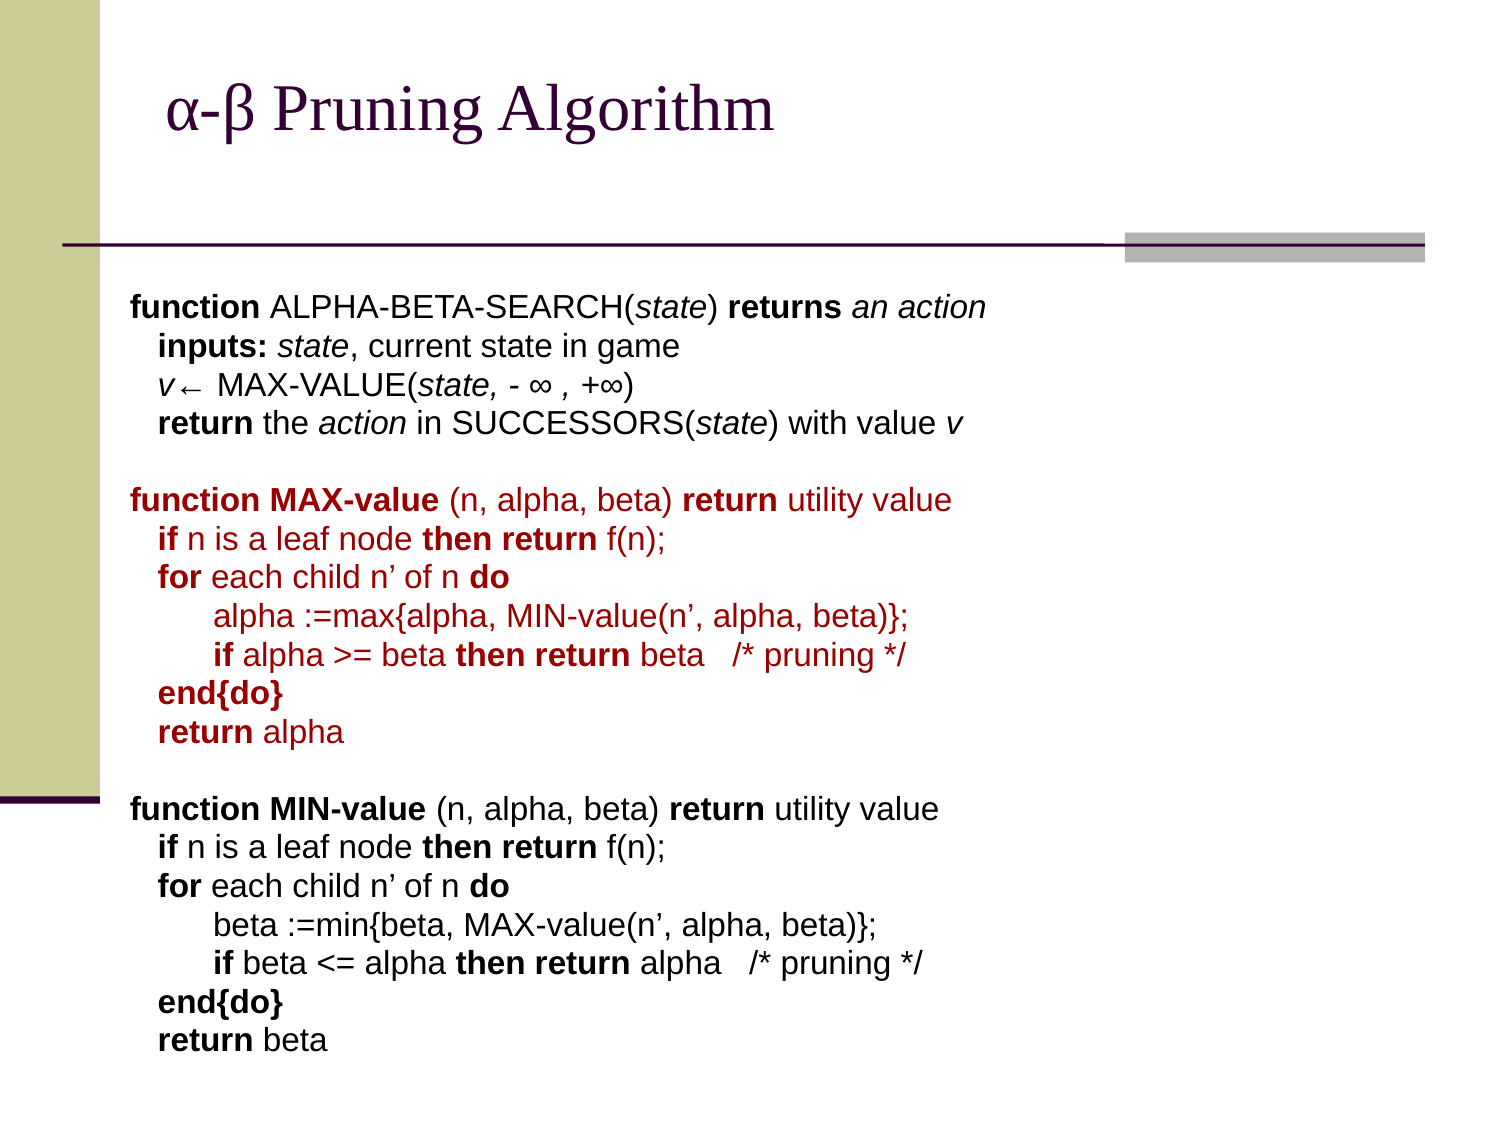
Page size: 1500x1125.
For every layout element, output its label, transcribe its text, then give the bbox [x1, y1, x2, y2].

title α-β Pruning Algorithm [149, 45, 1426, 162]
list function ALPHA-BETA-SEARCH(state) returns an action inputs: state, current state in game v← MAX-VALUE(state, - ∞ , +∞) return the action in SUCCESSORS(state) with value v function MAX-value (n, alpha, beta) return utility value if n is a leaf node then return f(n); for each child n’ of n do alpha :=max{alpha, MIN-value(n’, alpha, beta)}; if alpha >= beta then return beta /* pruning */ end{do} return alpha function MIN-value (n, alpha, beta) return utility value if n is a leaf node then return f(n); for each child n’ of n do beta :=min{beta, MAX-value(n’, alpha, beta)}; if beta <= alpha then return alpha /* pruning */ end{do} return beta [114, 239, 1466, 1114]
